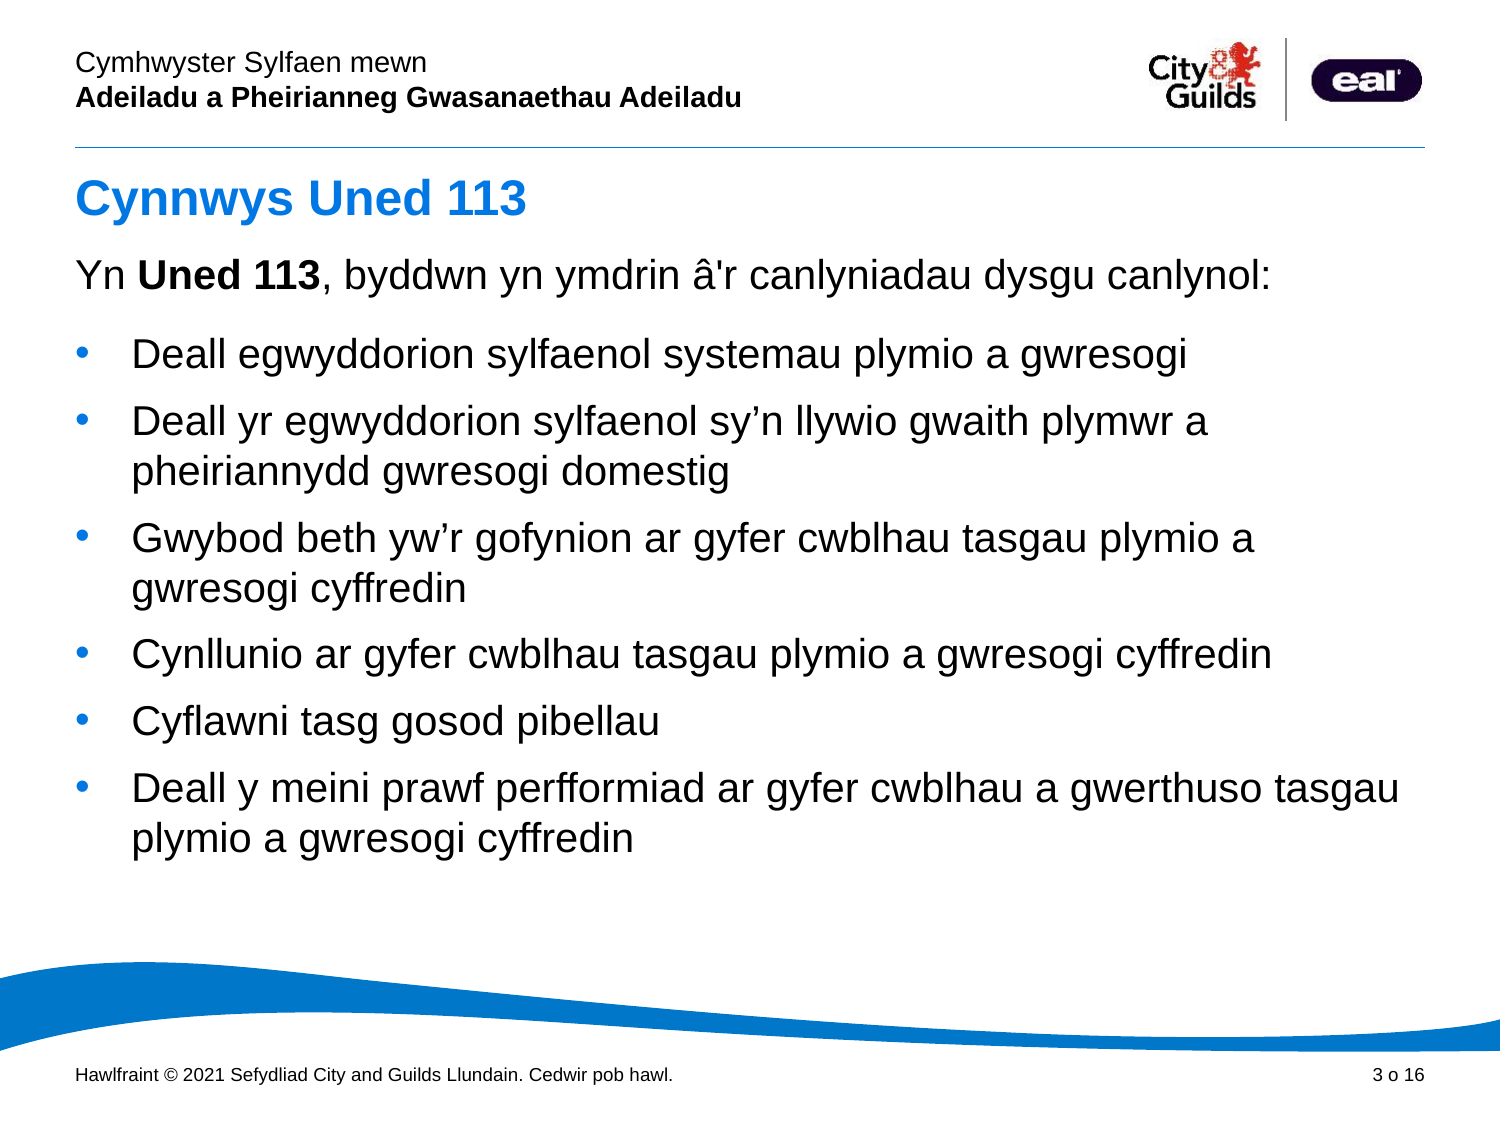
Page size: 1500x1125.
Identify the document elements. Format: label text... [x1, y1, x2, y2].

title Cynnwys Uned 113 [74, 165, 1426, 229]
list Yn Uned 113, byddwn yn ymdrin â'r canlyniadau dysgu canlynol: Deall egwyddorion sylfaenol systemau plymio a gwresogi Deall yr egwyddorion sylfaenol sy’n llywio gwaith plymwr a pheiriannydd gwresogi domestig Gwybod beth yw’r gofynion ar gyfer cwblhau tasgau plymio a gwresogi cyffredin Cynllunio ar gyfer cwblhau tasgau plymio a gwresogi cyffredin Cyflawni tasg gosod pibellau Deall y meini prawf perfformiad ar gyfer cwblhau a gwerthuso tasgau plymio a gwresogi cyffredin [74, 247, 1426, 946]
picture [1149, 38, 1422, 121]
